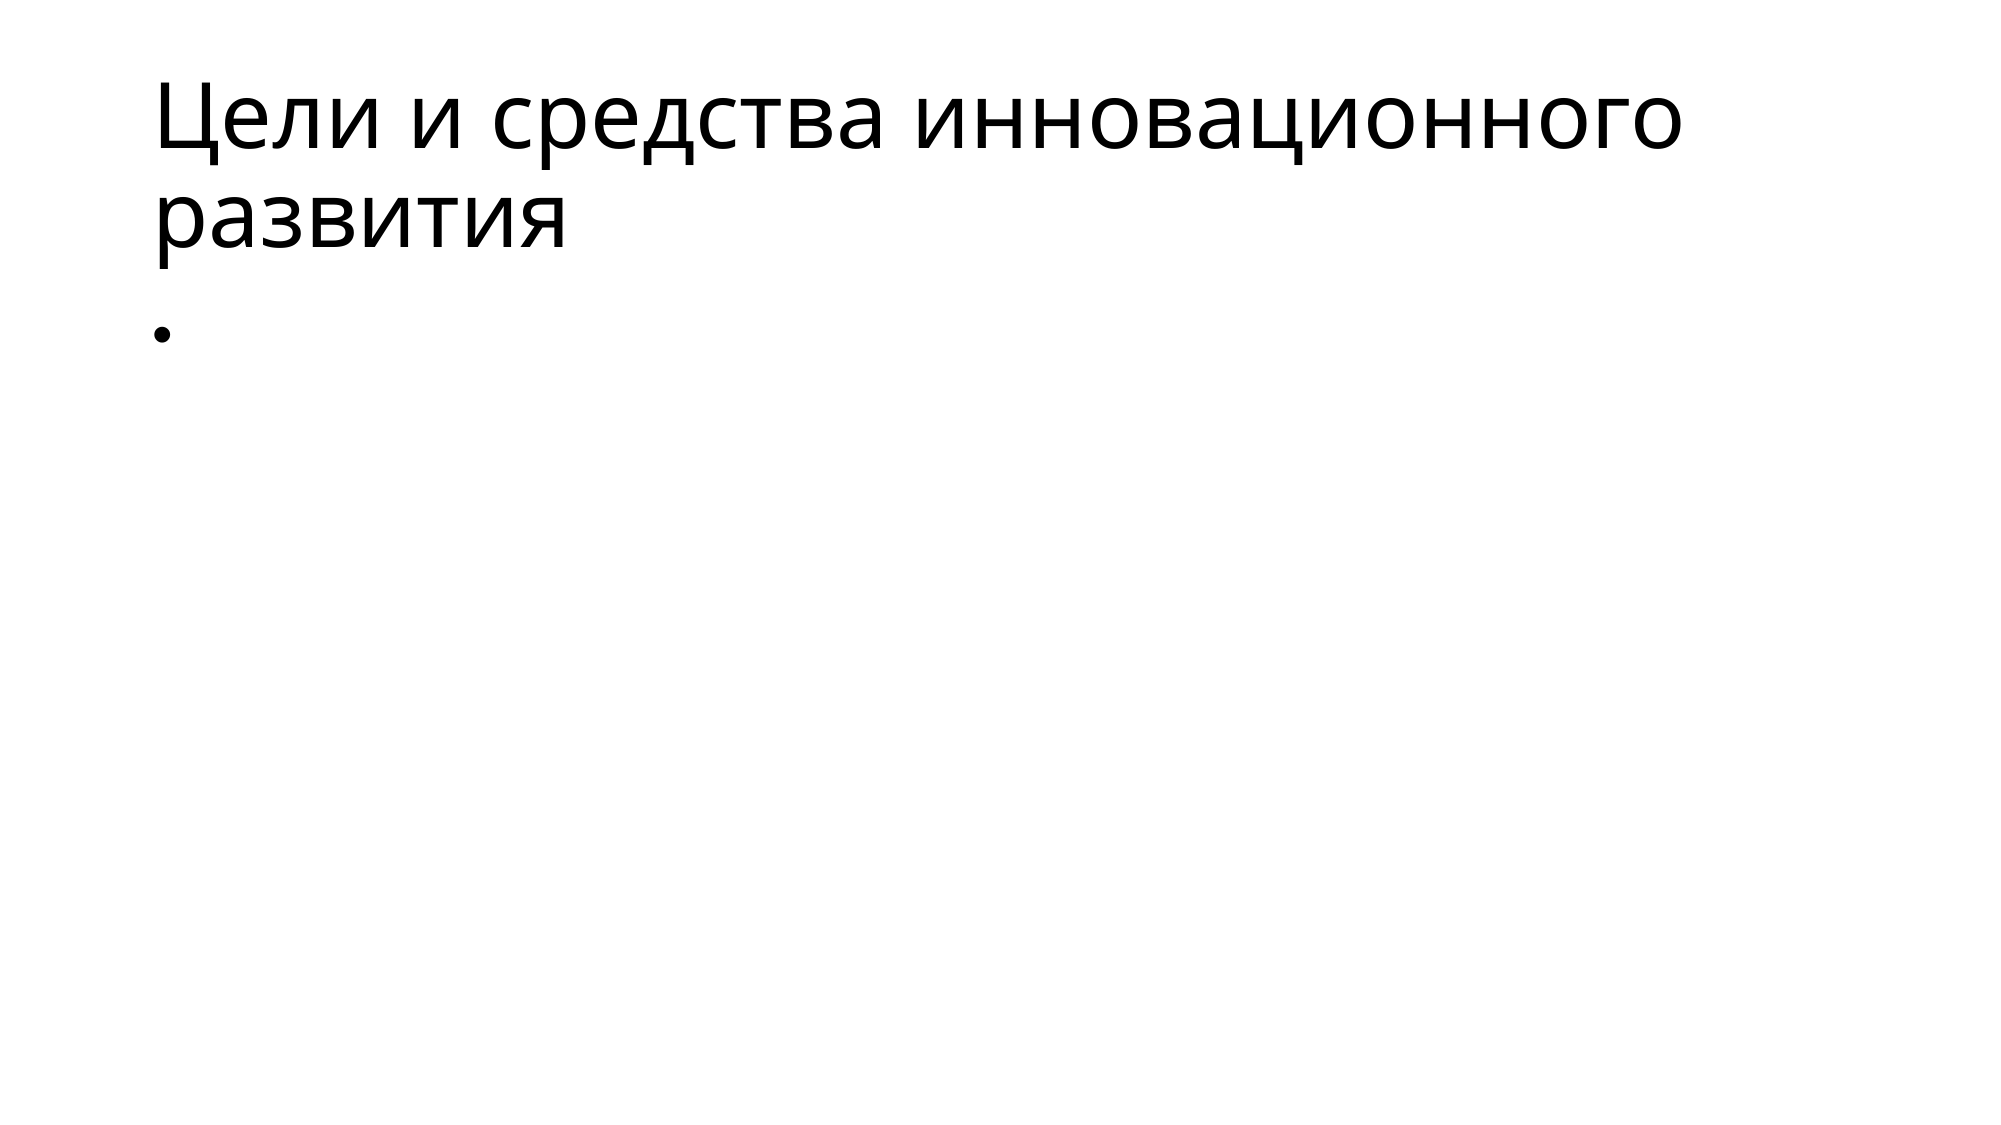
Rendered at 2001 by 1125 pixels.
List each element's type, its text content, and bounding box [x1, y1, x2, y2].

title Цели и средства инновационного развития [137, 59, 1863, 278]
list Мотивационно-стимулирующая Аналитико-диагностическая Планово-прогностическая Организационно-исполнительная Контрольно-оценочная Регулятивно-коррекционная [137, 299, 1863, 1014]
